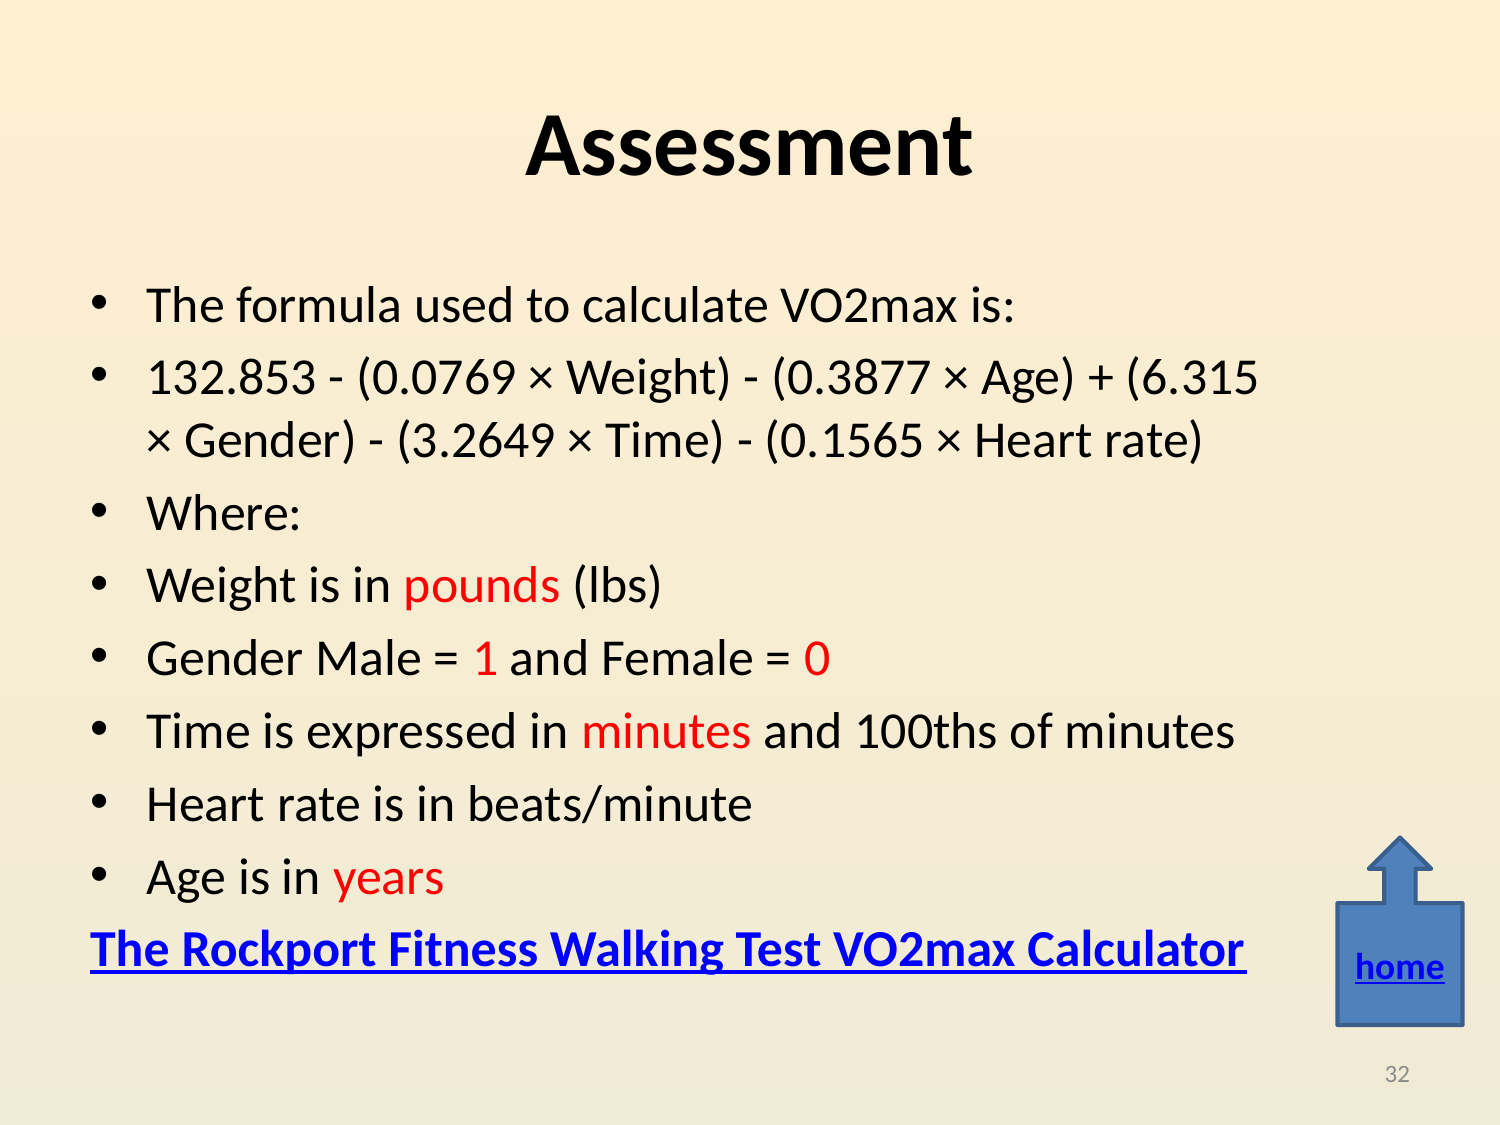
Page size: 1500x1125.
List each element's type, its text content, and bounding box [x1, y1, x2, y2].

list The formula used to calculate VO2max is: 132.853 - (0.0769 × Weight) - (0.3877 × Age) + (6.315 × Gender) - (3.2649 × Time) - (0.1565 × Heart rate) Where: Weight is in pounds (lbs) Gender Male = 1 and Female = 0 Time is expressed in minutes and 100ths of minutes Heart rate is in beats/minute Age is in years The Rockport Fitness Walking Test VO2max Calculator [75, 262, 1313, 1000]
text_box home [1335, 835, 1465, 1028]
title Assessment [75, 45, 1425, 233]
slide_number 32 [1074, 1042, 1425, 1103]
